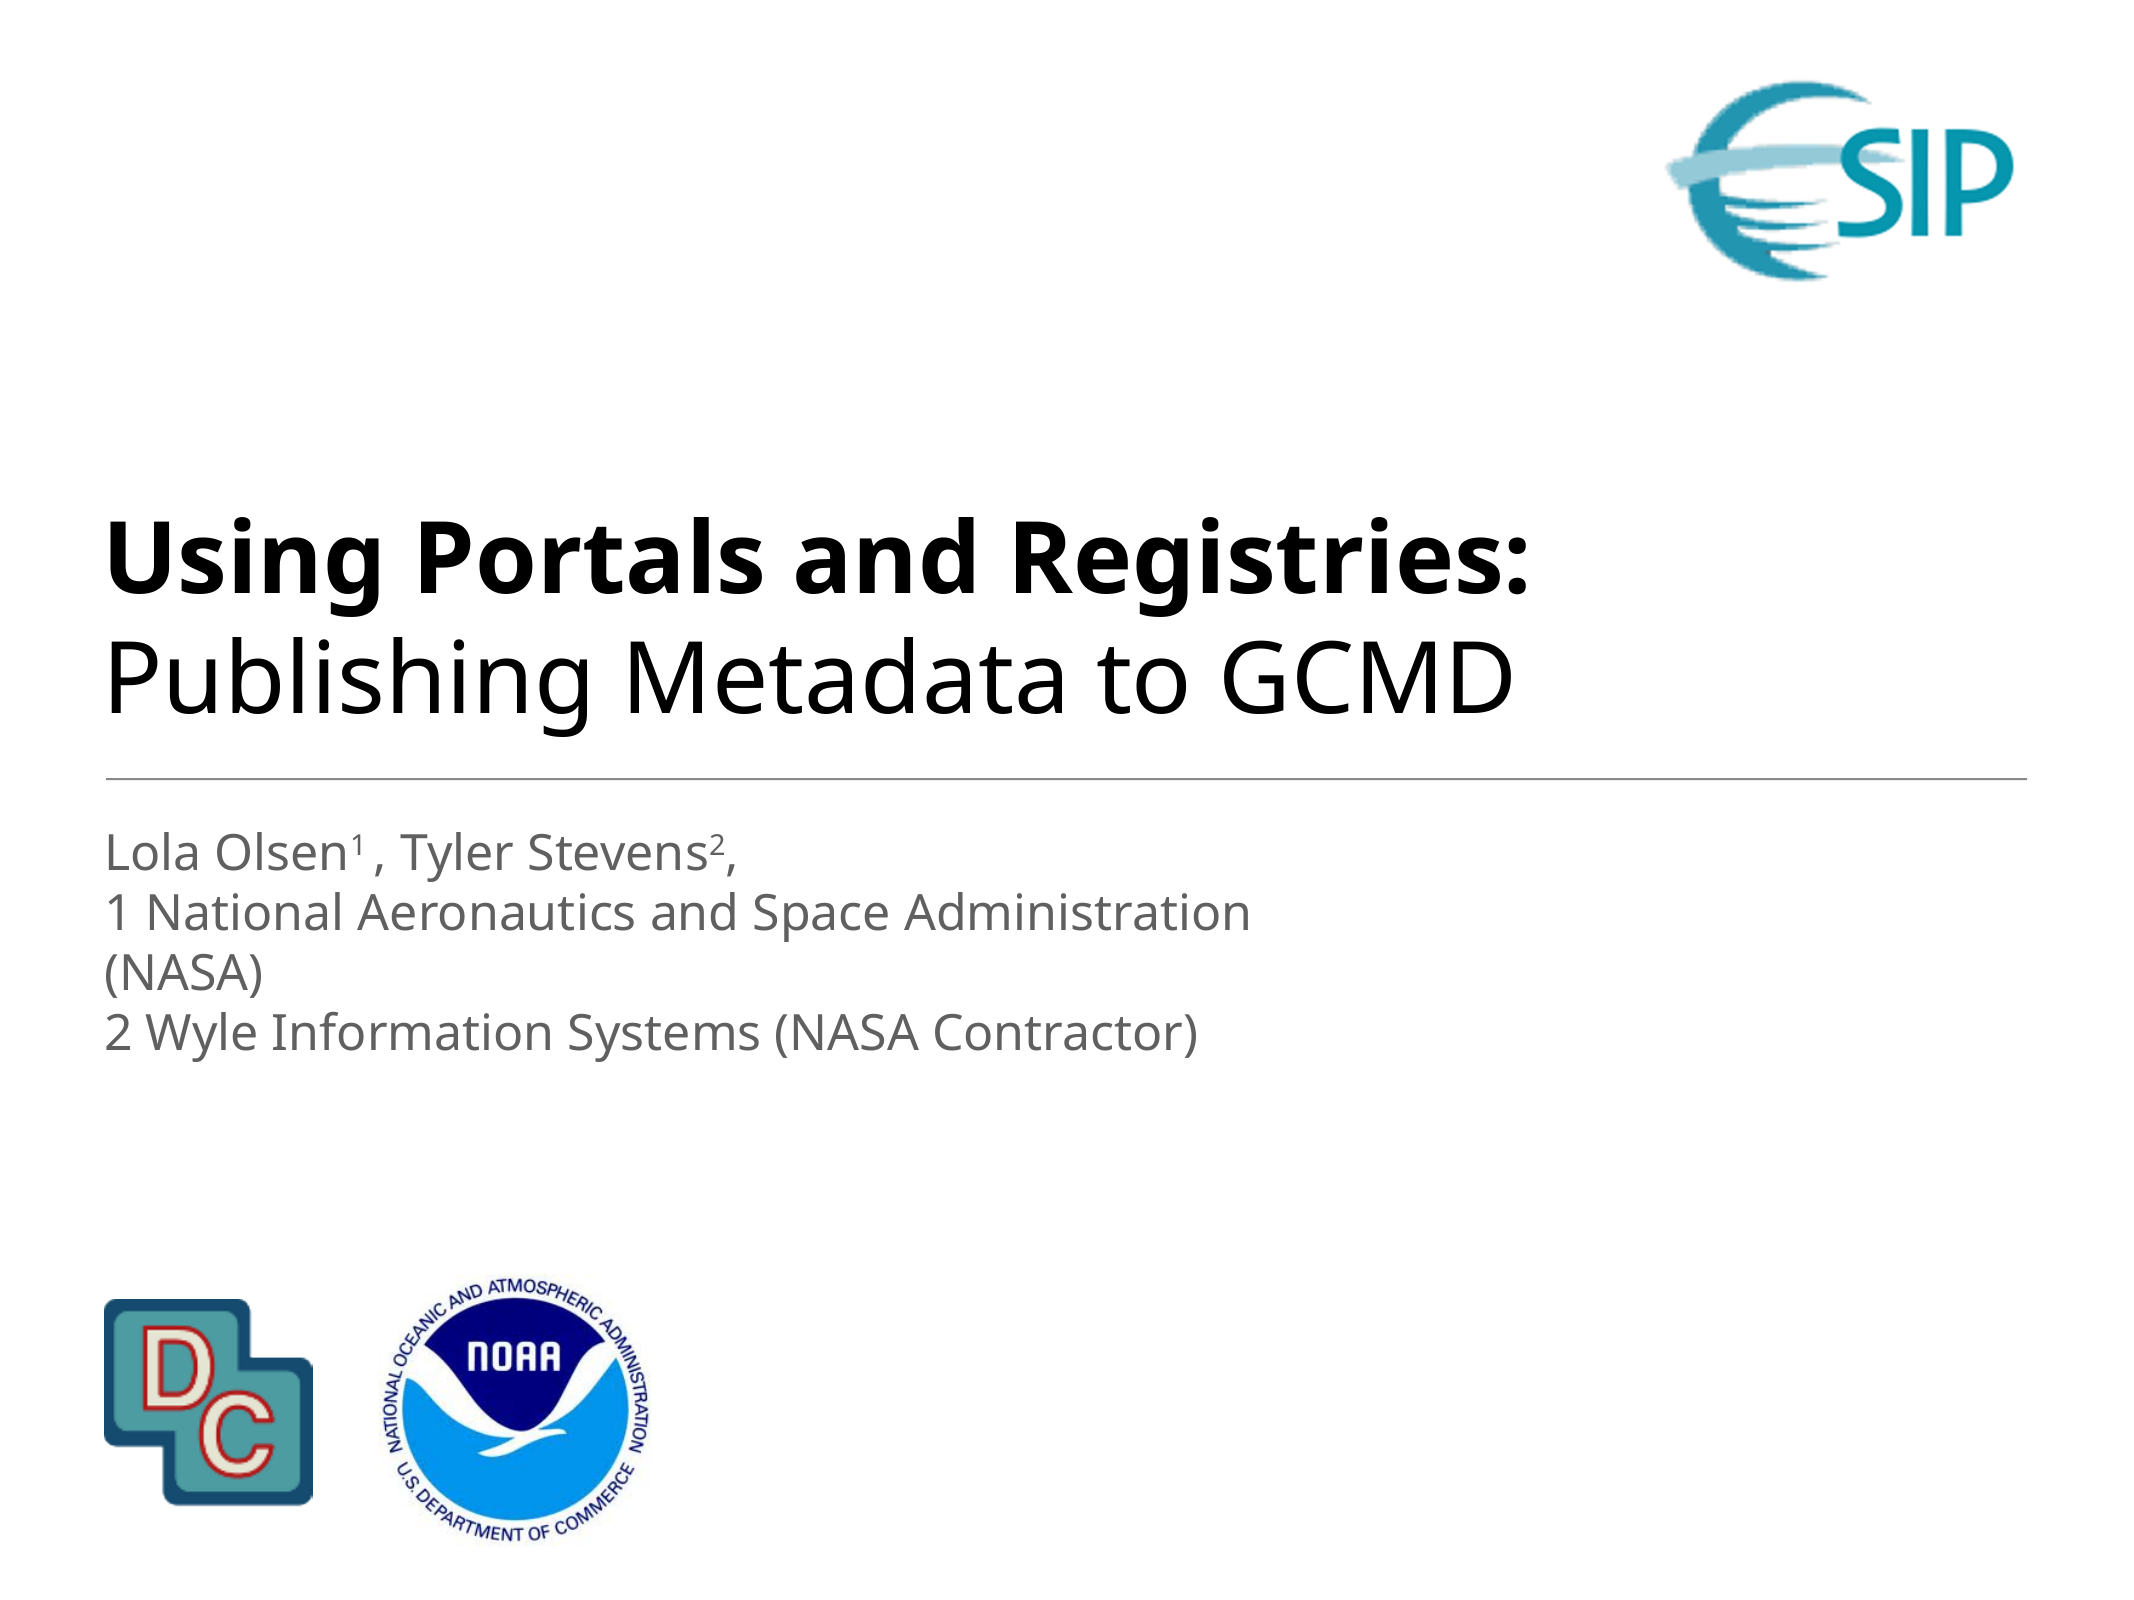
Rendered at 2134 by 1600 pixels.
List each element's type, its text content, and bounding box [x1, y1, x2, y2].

picture [1654, 62, 2030, 220]
title Using Portals and Registries: Publishing Metadata to GCMD [93, 220, 2040, 742]
picture [378, 1274, 652, 1548]
list Lola Olsen1 , Tyler Stevens2, 1 National Aeronautics and Space Administration (NASA) 2 Wyle Information Systems (NASA Contractor) [95, 812, 1405, 1334]
picture [103, 1299, 313, 1530]
